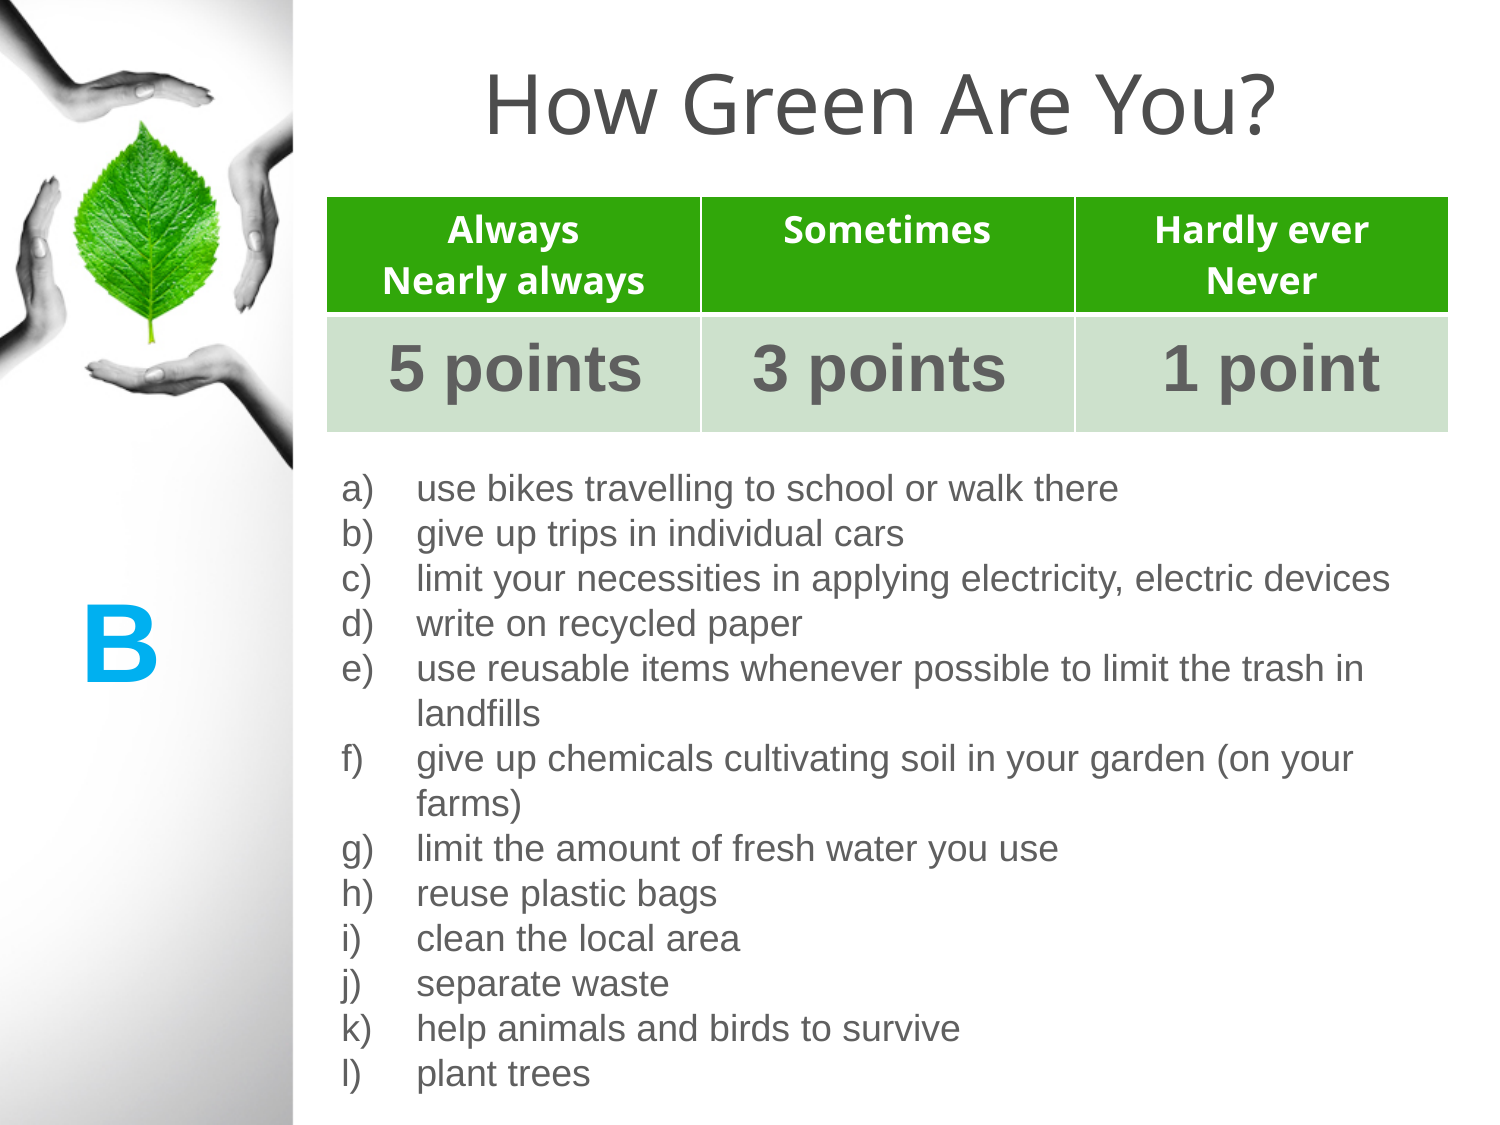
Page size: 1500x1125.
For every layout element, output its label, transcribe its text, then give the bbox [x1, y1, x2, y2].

picture [0, 0, 1500, 1125]
table_header Hardly ever Never [1076, 197, 1448, 312]
text_box use bikes travelling to school or walk there give up trips in individual cars limit your necessities in applying electricity, electric devices write on recycled paper use reusable items whenever possible to limit the trash in landfills give up chemicals cultivating soil in your garden (on your farms) limit the amount of fresh water you use reuse plastic bags clean the local area separate waste help animals and birds to survive plant trees [326, 456, 1449, 1101]
text_box 3 points [737, 317, 1023, 412]
table_cell [1076, 317, 1448, 432]
table_cell [702, 317, 1074, 432]
title How Green Are You? [311, 42, 1449, 161]
text_box B [65, 562, 177, 713]
text_box 1 point [1147, 317, 1397, 412]
table_cell [327, 317, 700, 432]
table_header Sometimes [702, 197, 1074, 312]
table_header Always Nearly always [327, 197, 700, 312]
text_box 5 points [372, 317, 659, 412]
